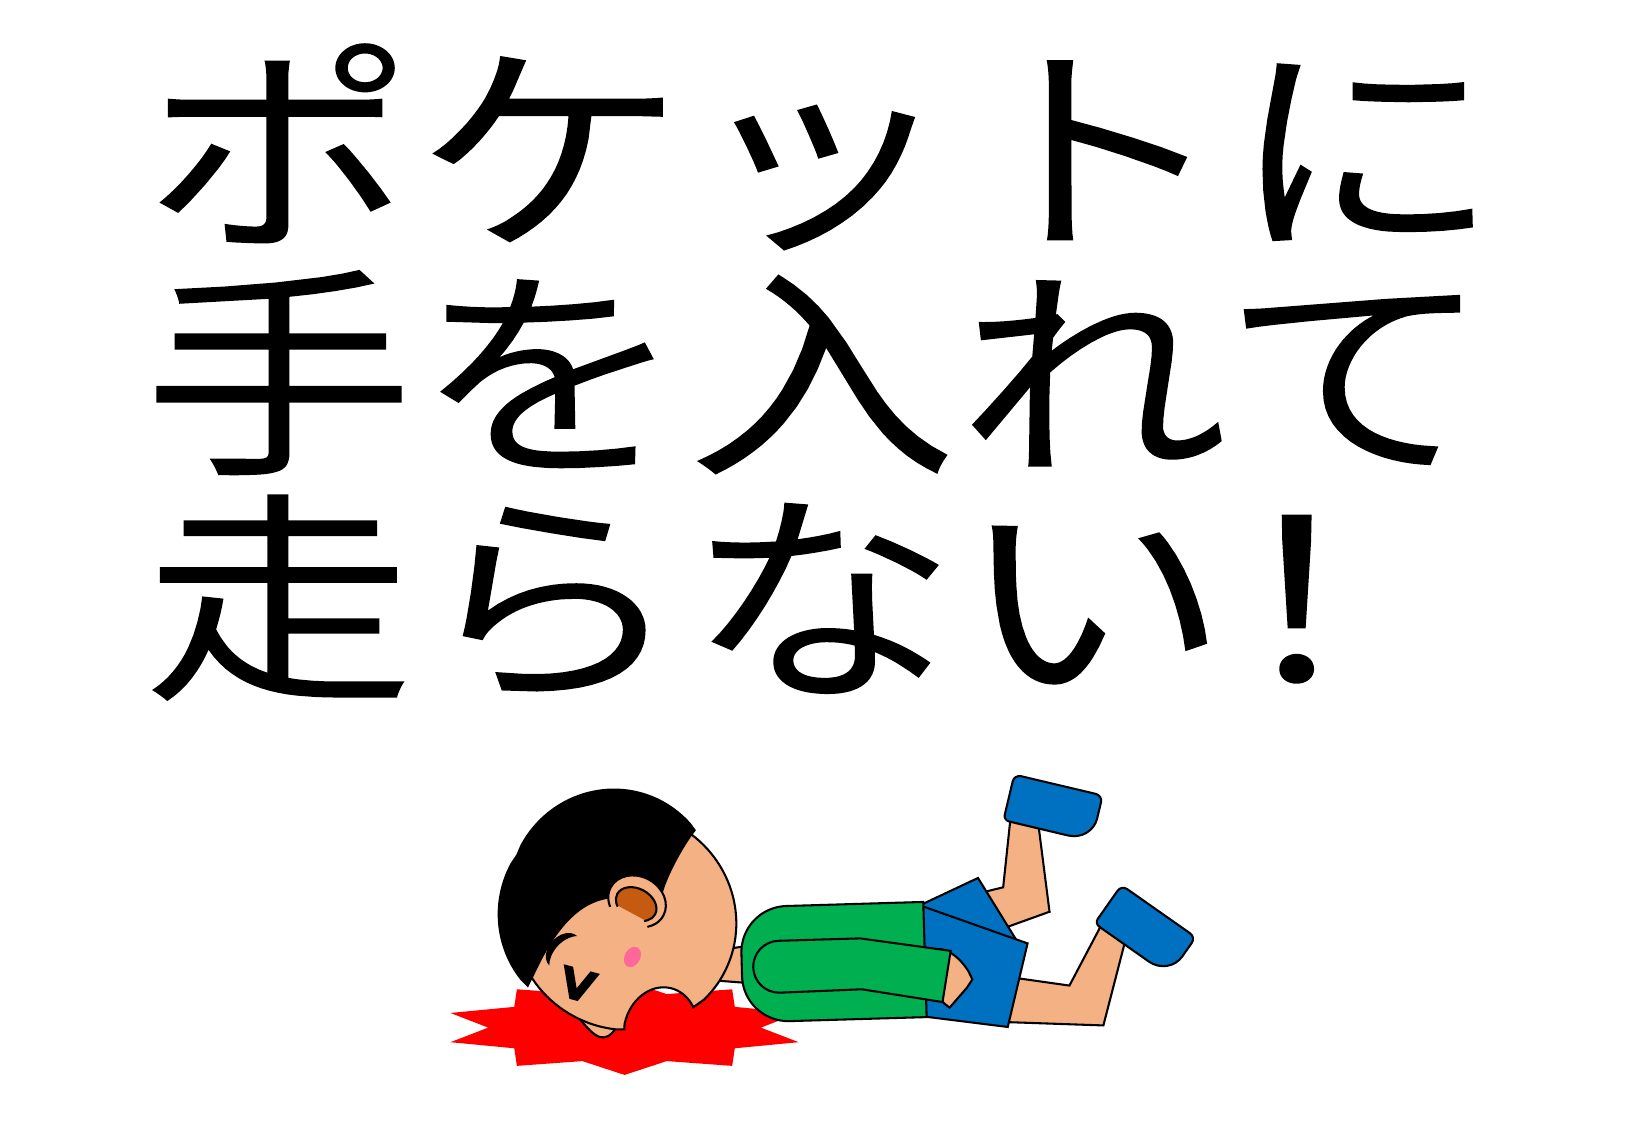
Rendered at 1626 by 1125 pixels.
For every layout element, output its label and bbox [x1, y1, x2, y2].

text_box [450, 784, 1175, 1076]
